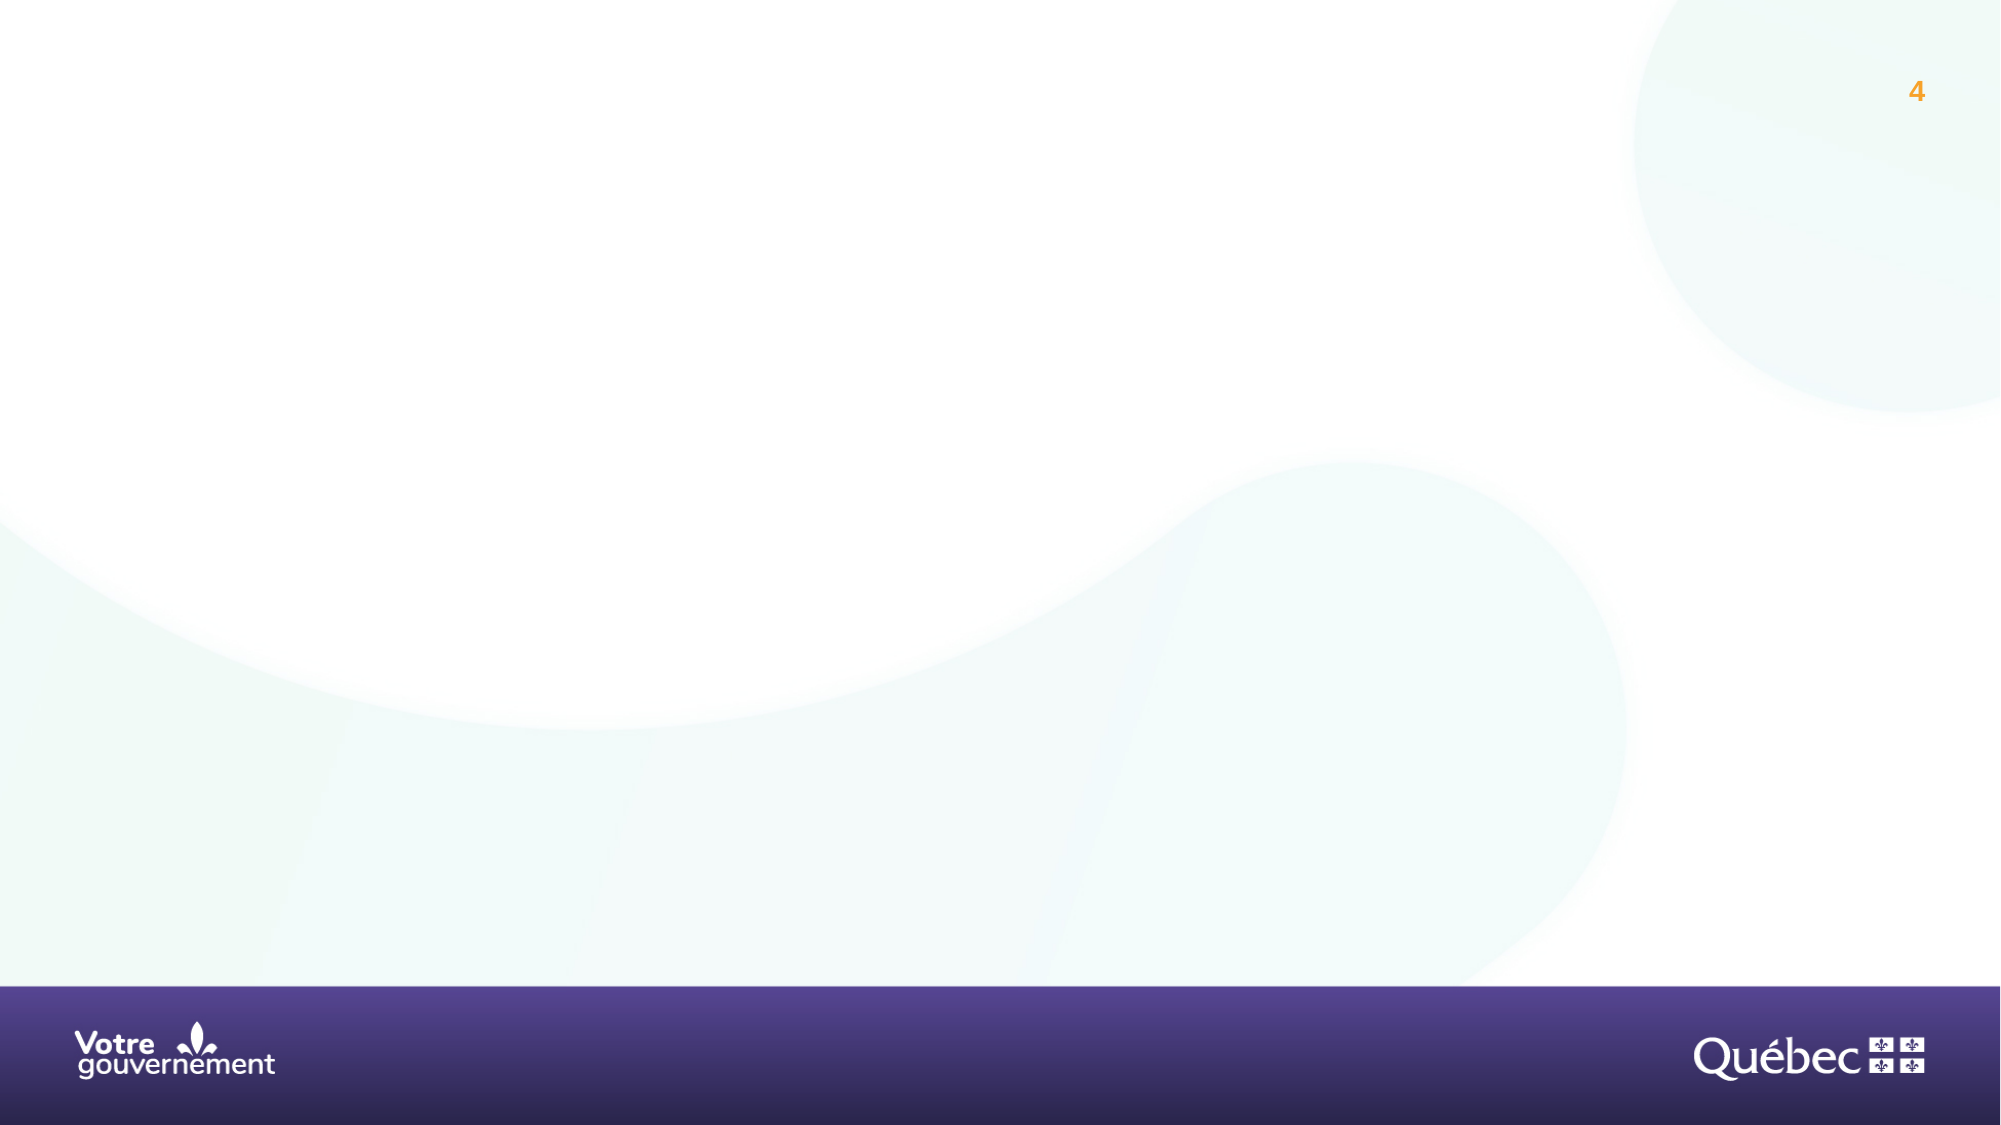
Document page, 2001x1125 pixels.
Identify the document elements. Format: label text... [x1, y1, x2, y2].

slide_number 4 [1750, 59, 1941, 120]
picture [0, 0, 2001, 1125]
